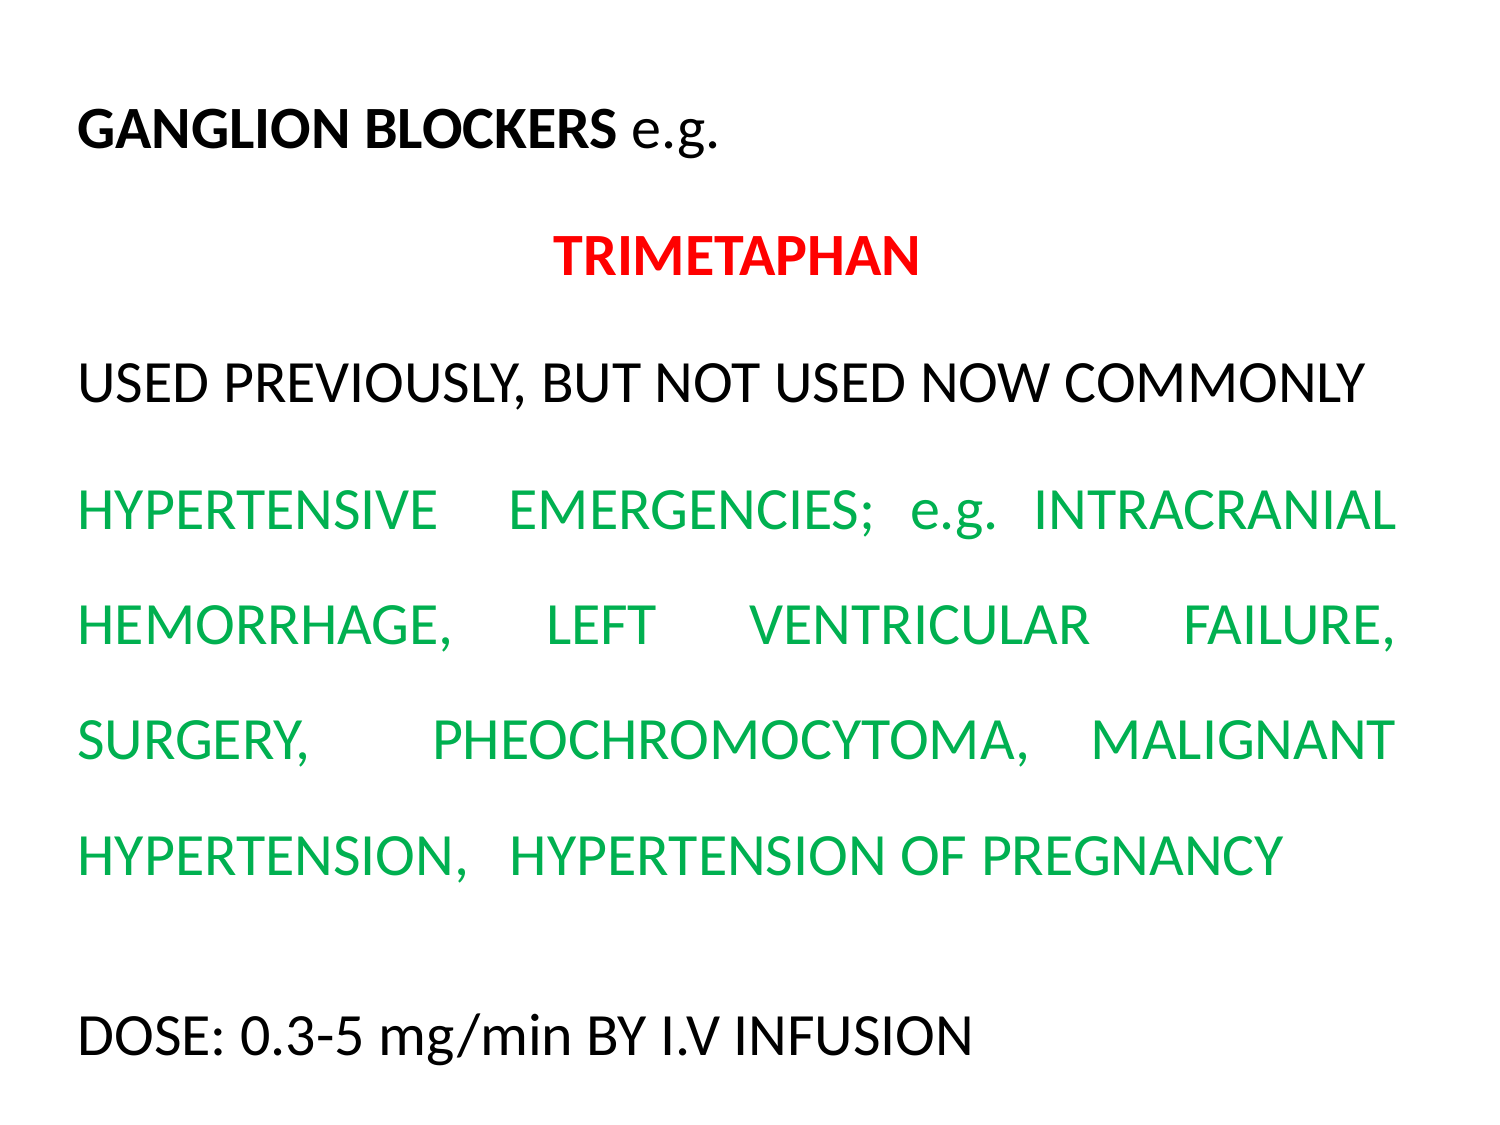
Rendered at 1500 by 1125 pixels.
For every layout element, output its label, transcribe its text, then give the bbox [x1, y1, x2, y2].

list GANGLION BLOCKERS e.g. TRIMETAPHAN USED PREVIOUSLY, BUT NOT USED NOW COMMONLY HYPERTENSIVE EMERGENCIES; e.g. INTRACRANIAL HEMORRHAGE, LEFT VENTRICULAR FAILURE, SURGERY, PHEOCHROMOCYTOMA, MALIGNANT HYPERTENSION, HYPERTENSION OF PREGNANCY DOSE: 0.3-5 mg/min BY I.V INFUSION [62, 37, 1413, 1088]
